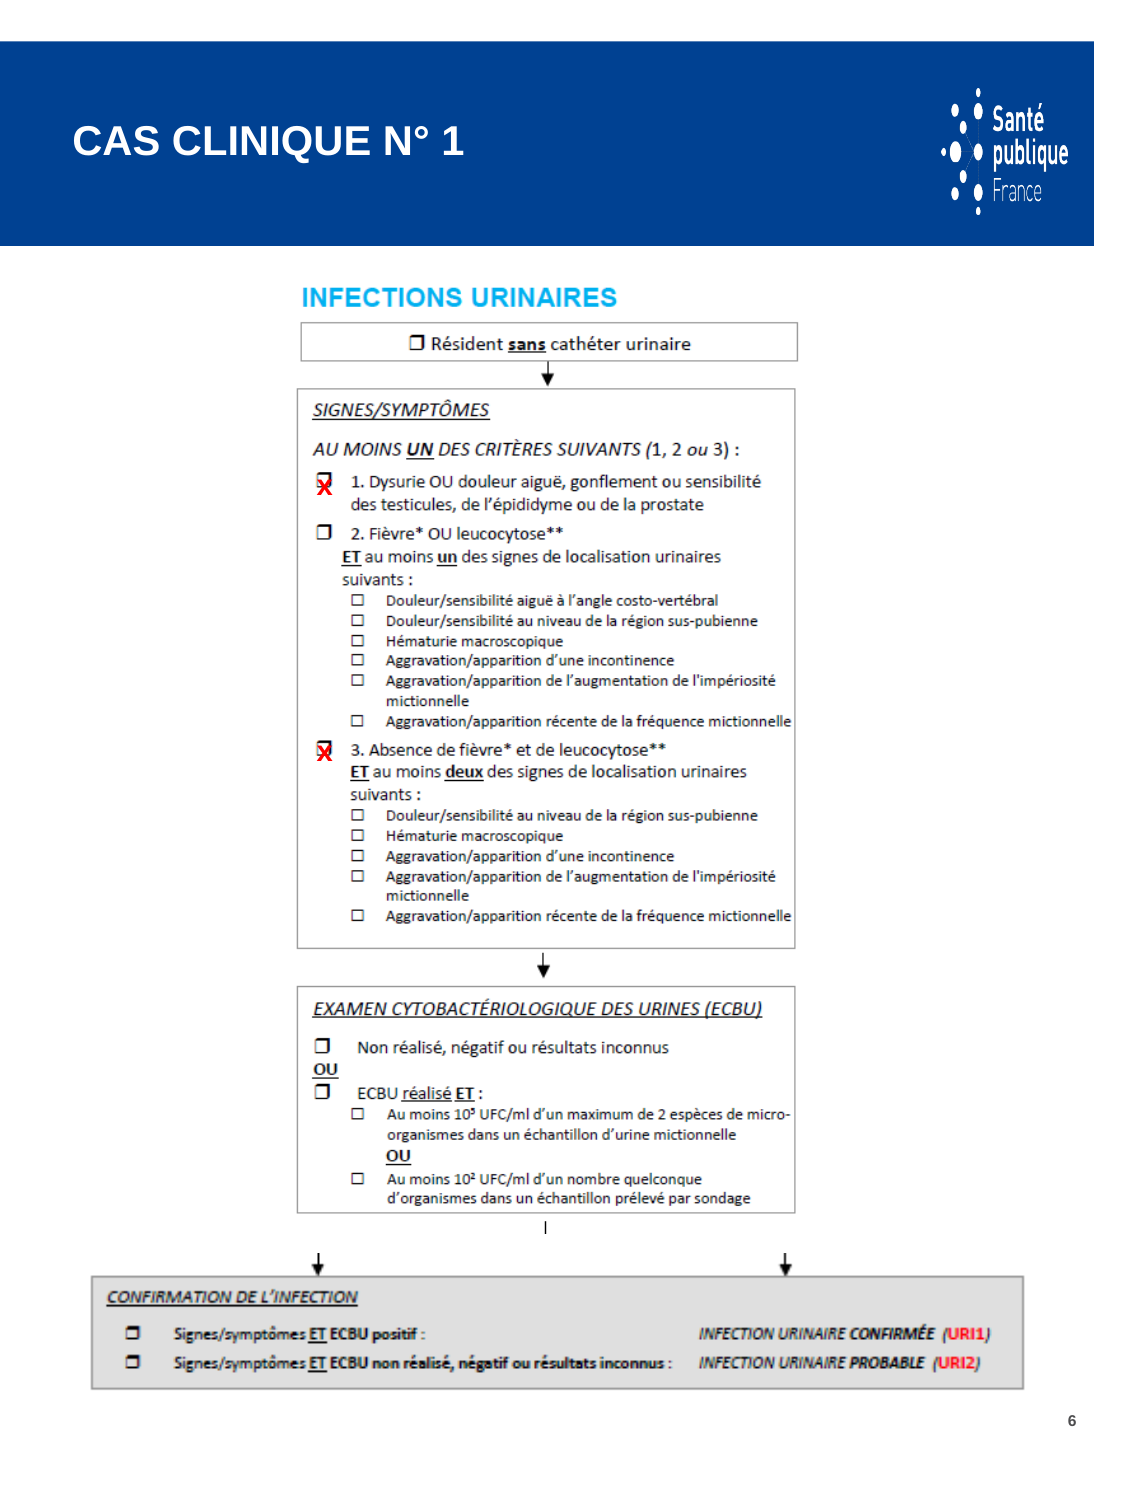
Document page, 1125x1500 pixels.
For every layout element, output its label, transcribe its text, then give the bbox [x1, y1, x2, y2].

picture [77, 1253, 1036, 1423]
picture [274, 265, 816, 1234]
picture [941, 88, 1068, 215]
title Cas clinique n° 1 [66, 41, 908, 246]
